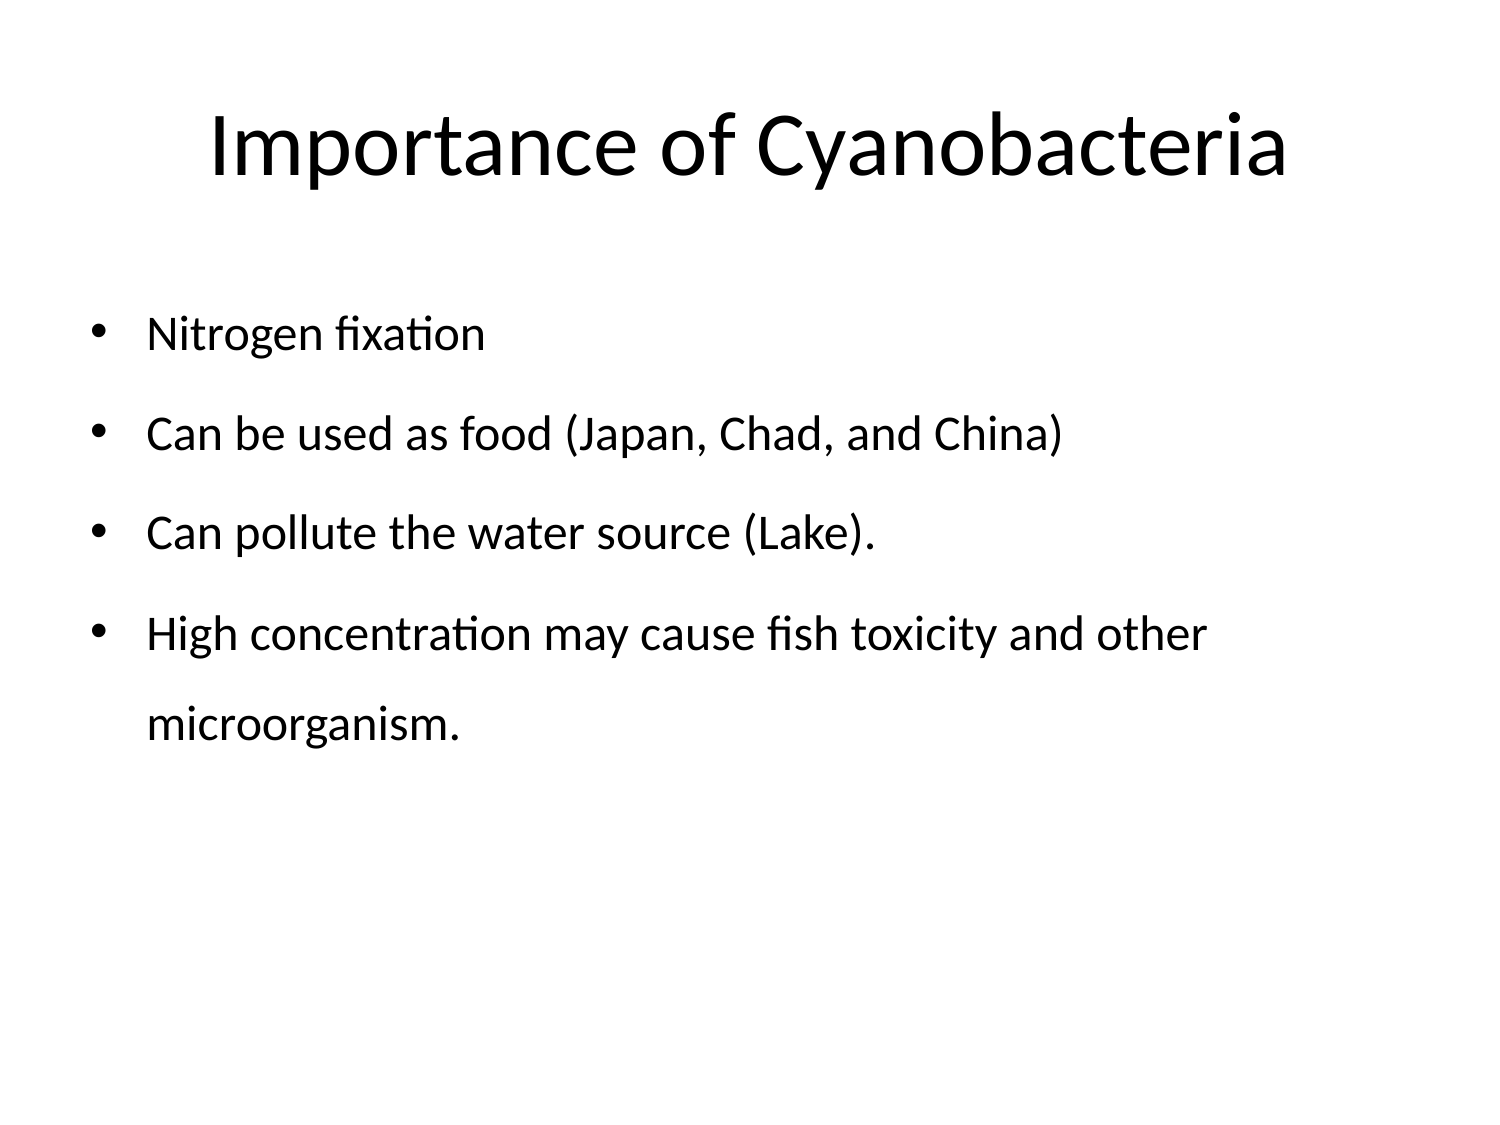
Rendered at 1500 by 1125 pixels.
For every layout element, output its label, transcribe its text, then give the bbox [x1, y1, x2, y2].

title Importance of Cyanobacteria [75, 45, 1425, 233]
list Nitrogen fixation Can be used as food (Japan, Chad, and China) Can pollute the water source (Lake). High concentration may cause fish toxicity and other microorganism. [75, 262, 1425, 829]
